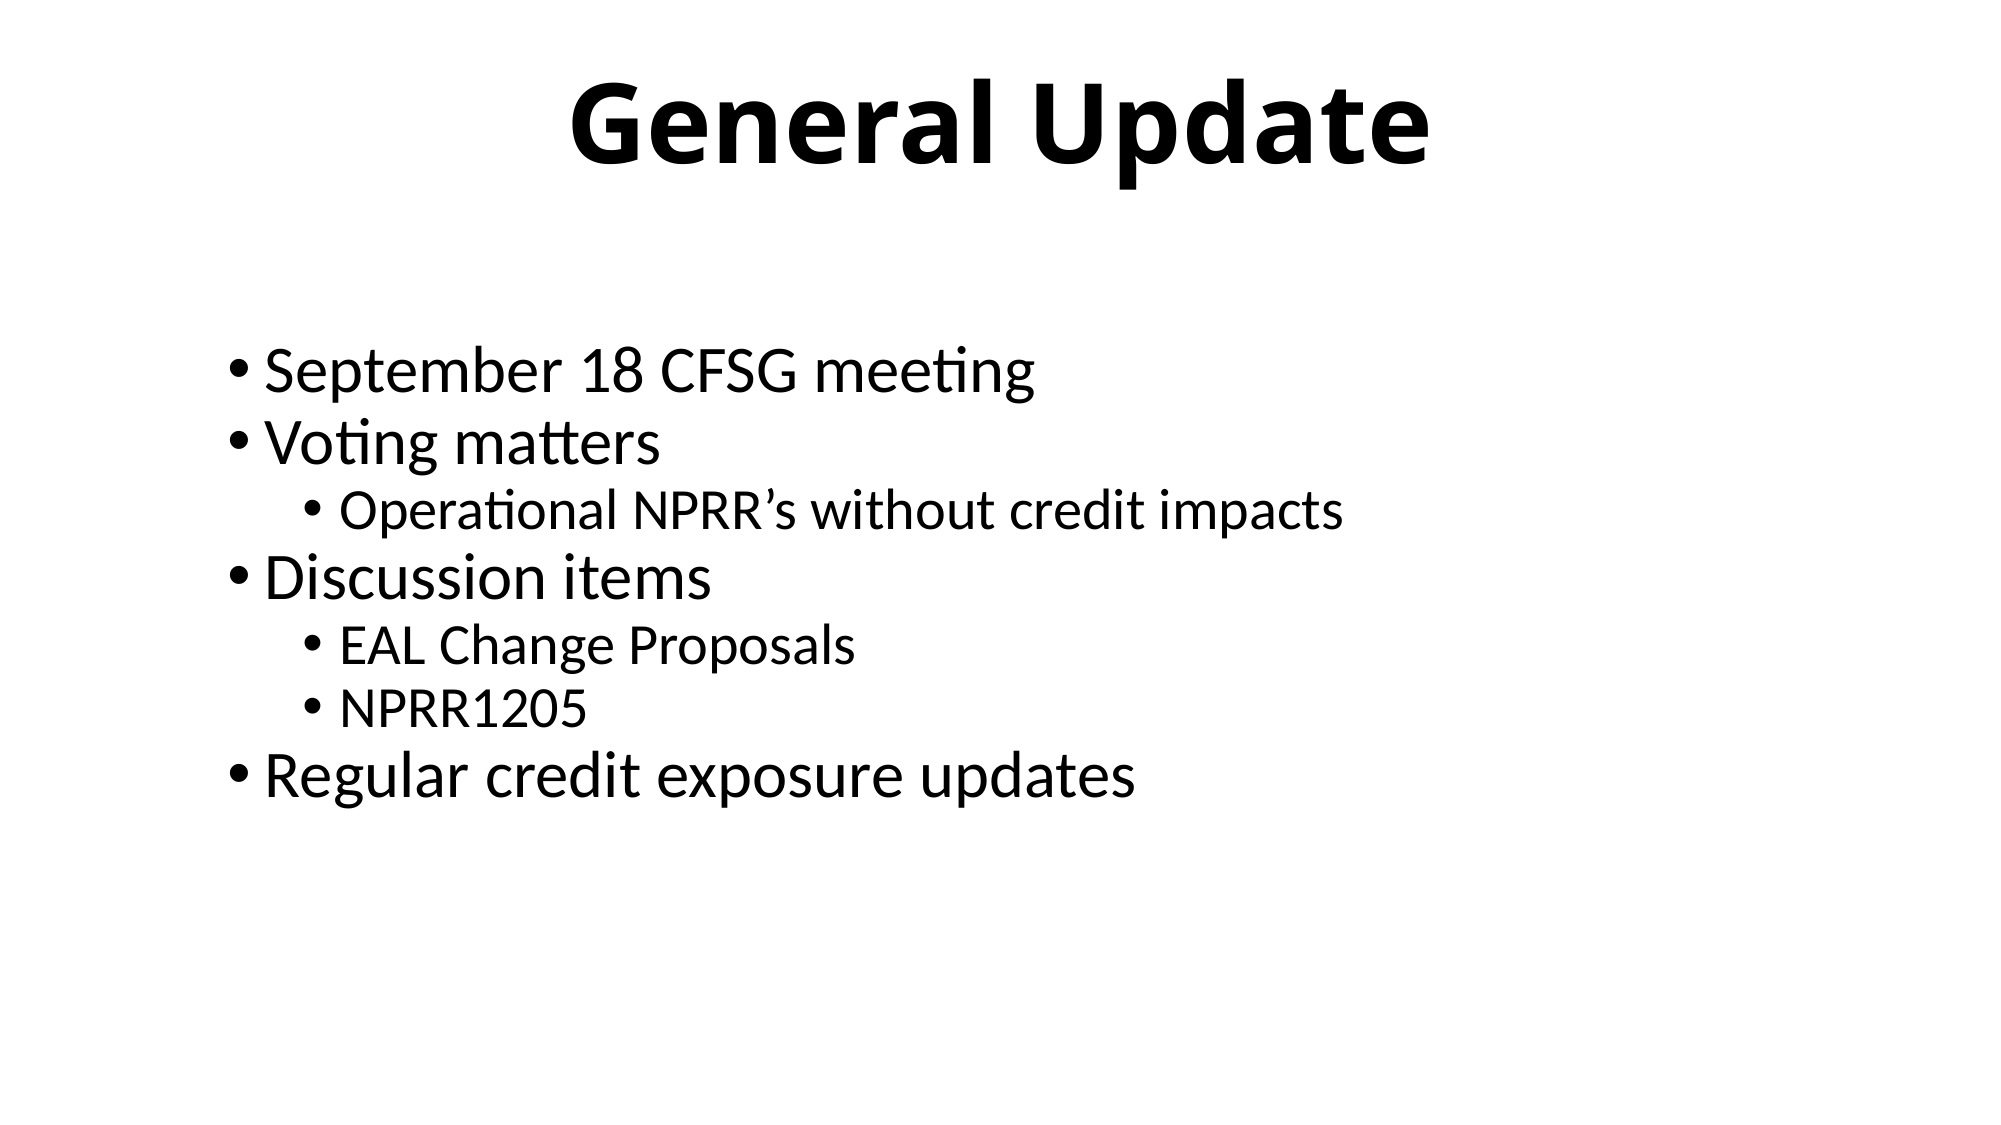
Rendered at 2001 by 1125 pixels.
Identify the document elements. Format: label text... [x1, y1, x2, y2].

title General Update [137, 59, 1863, 278]
list September 18 CFSG meeting Voting matters Operational NPRR’s without credit impacts Discussion items EAL Change Proposals NPRR1205 Regular credit exposure updates [137, 327, 1863, 937]
